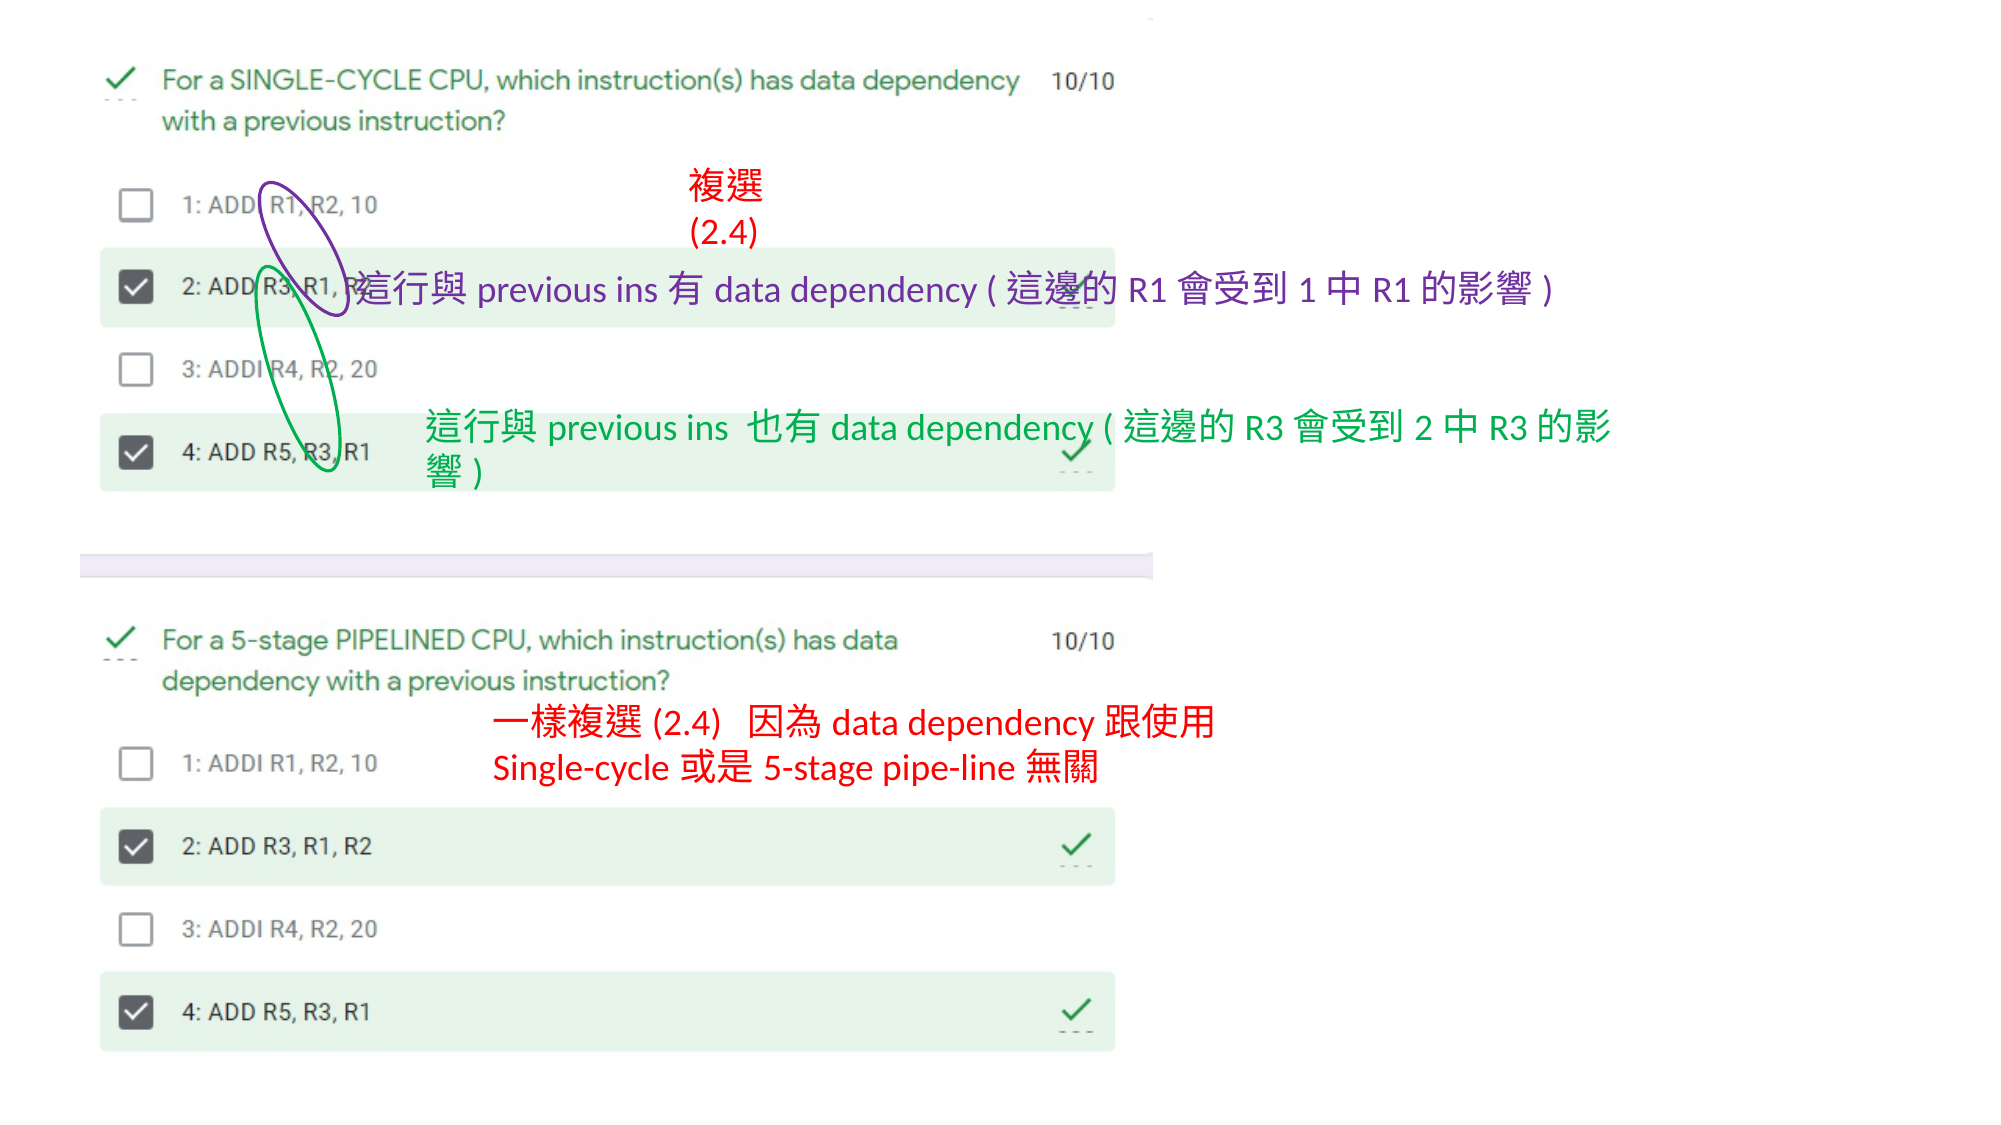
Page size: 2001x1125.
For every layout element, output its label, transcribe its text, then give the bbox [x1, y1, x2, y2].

text_box 這行與previous ins有data dependency (這邊的R1會受到1中R1的影響) [1153, 257, 1568, 318]
picture [80, 18, 1153, 1069]
text_box 一樣複選(2.4) 因為data dependency跟使用 Single-cycle或是5-stage pipe-line無關 [1153, 691, 1232, 796]
text_box 這行與previous ins 也有data dependency (這邊的R3會受到2中R3的影響) [1153, 395, 1653, 501]
